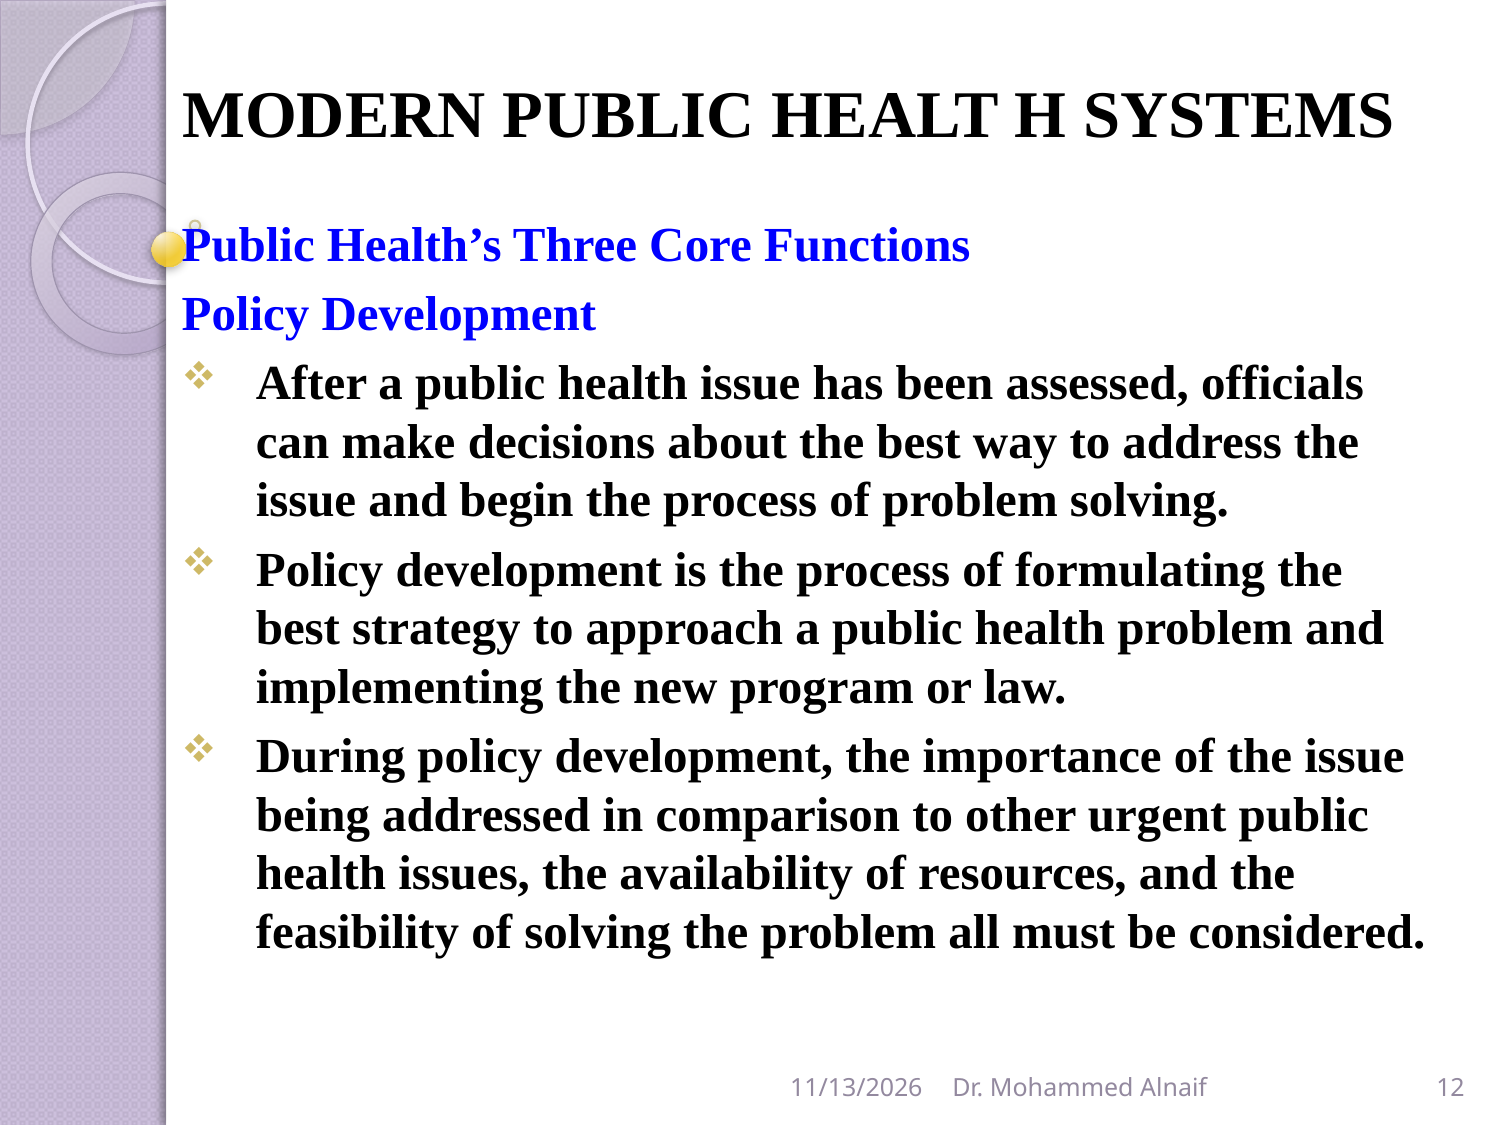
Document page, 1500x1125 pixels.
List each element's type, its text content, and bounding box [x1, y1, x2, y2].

title MODERN PUBLIC HEALT H SYSTEMS [137, 62, 1413, 159]
subtitle Public Health’s Three Core Functions Policy Development After a public health issue has been assessed, officials can make decisions about the best way to address the issue and begin the process of problem solving. Policy development is the process of formulating the best strategy to approach a public health problem and implementing the new program or law. During policy development, the importance of the issue being addressed in comparison to other urgent public health issues, the availability of resources, and the feasibility of solving the problem all must be considered. [162, 212, 1450, 1013]
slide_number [587, 1034, 937, 1113]
slide_number 12 [1413, 1034, 1488, 1113]
footer Dr. Mohammed Alnaif [937, 1034, 1413, 1113]
